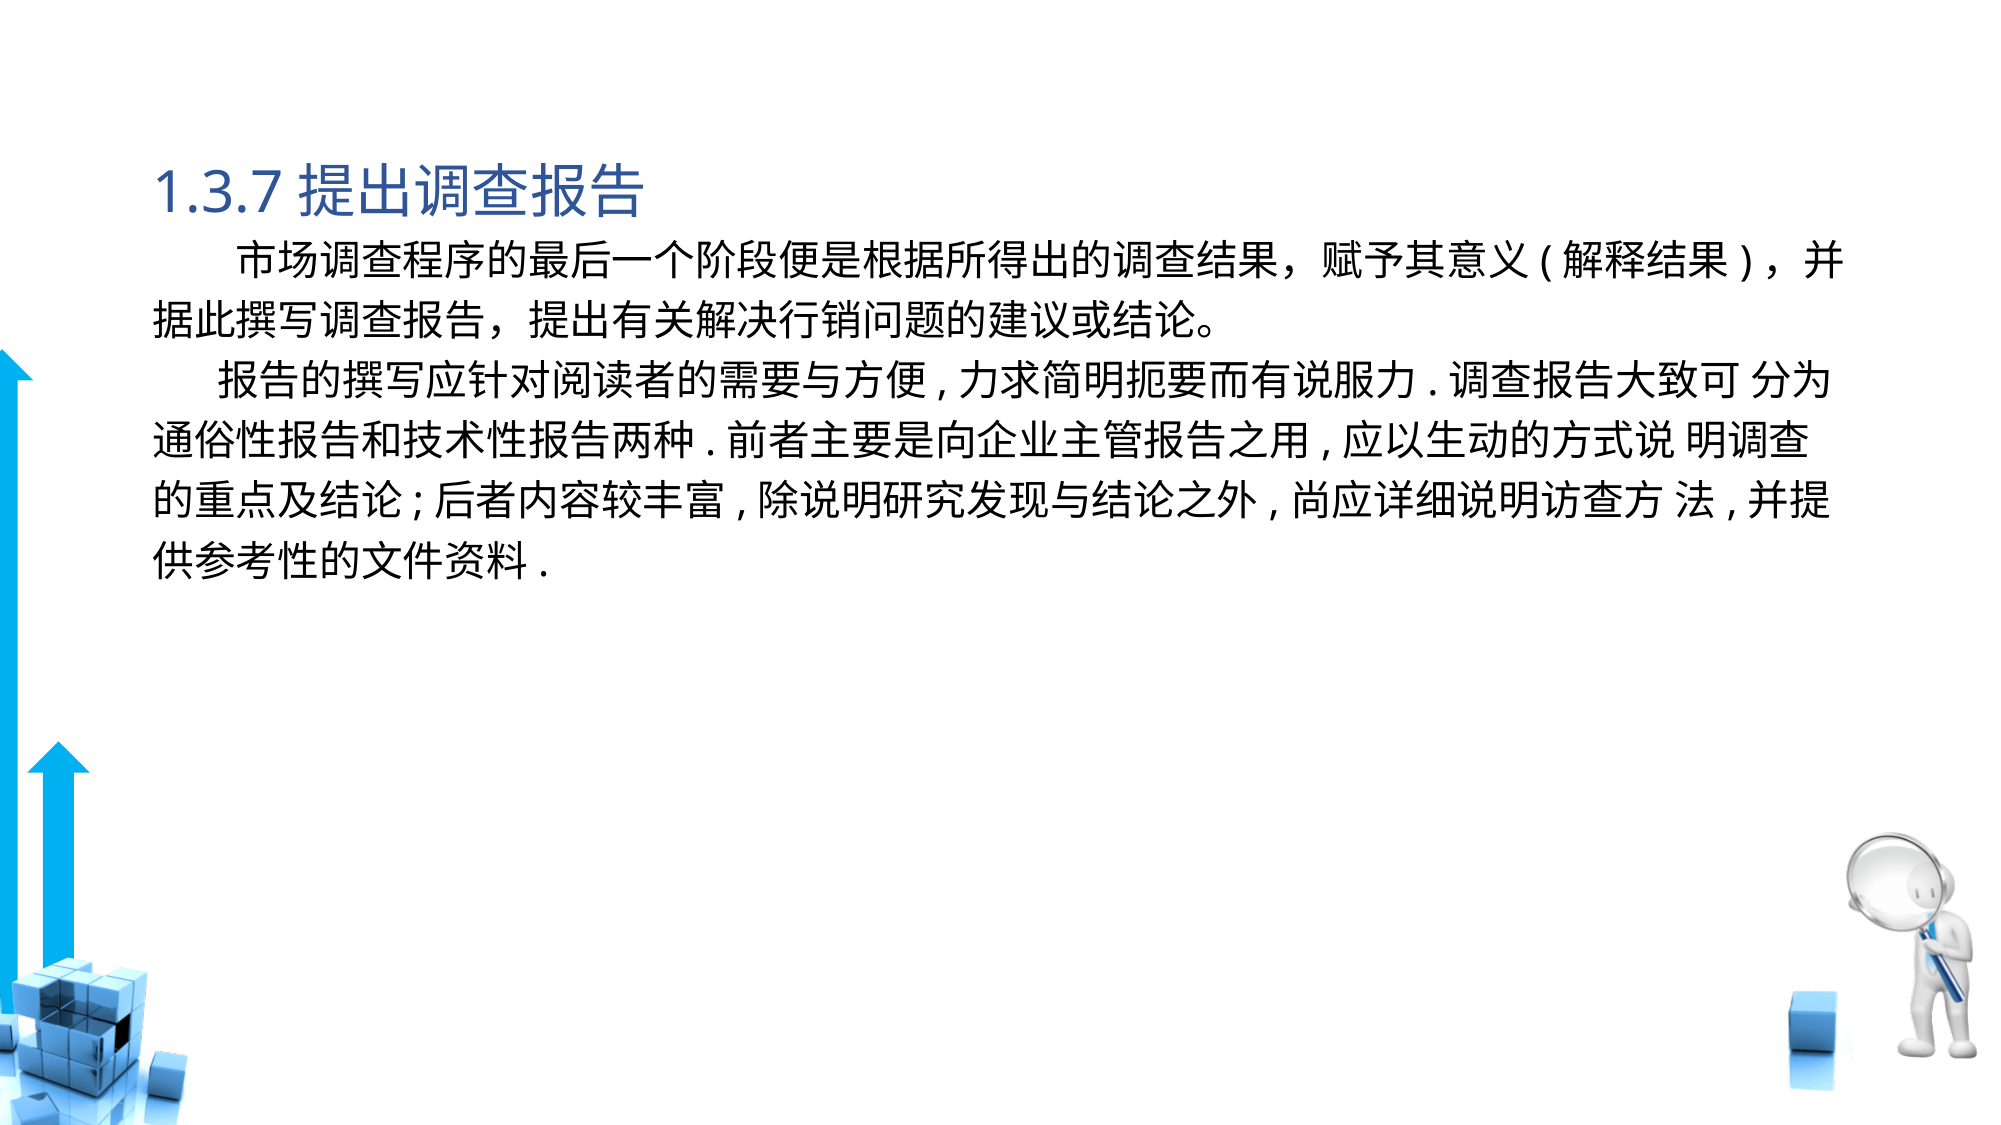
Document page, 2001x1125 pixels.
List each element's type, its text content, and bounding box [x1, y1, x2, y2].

picture [1750, 832, 1994, 1102]
picture [0, 948, 193, 1125]
title 1.3.7提出调查报告 市场调查程序的最后一个阶段便是根据所得出的调查结果，赋予其意义(解释结果)，并据此撰写调查报告，提出有关解决行销问题的建议或结论。 报告的撰写应针对阅读者的需要与方便,力求简明扼要而有说服力.调查报告大致可 分为通俗性报告和技术性报告两种.前者主要是向企业主管报告之用,应以生动的方式说 明调查的重点及结论;后者内容较丰富,除说明研究发现与结论之外,尚应详细说明访查方 法,并提供参考性的文件资料. [137, 132, 1863, 1003]
